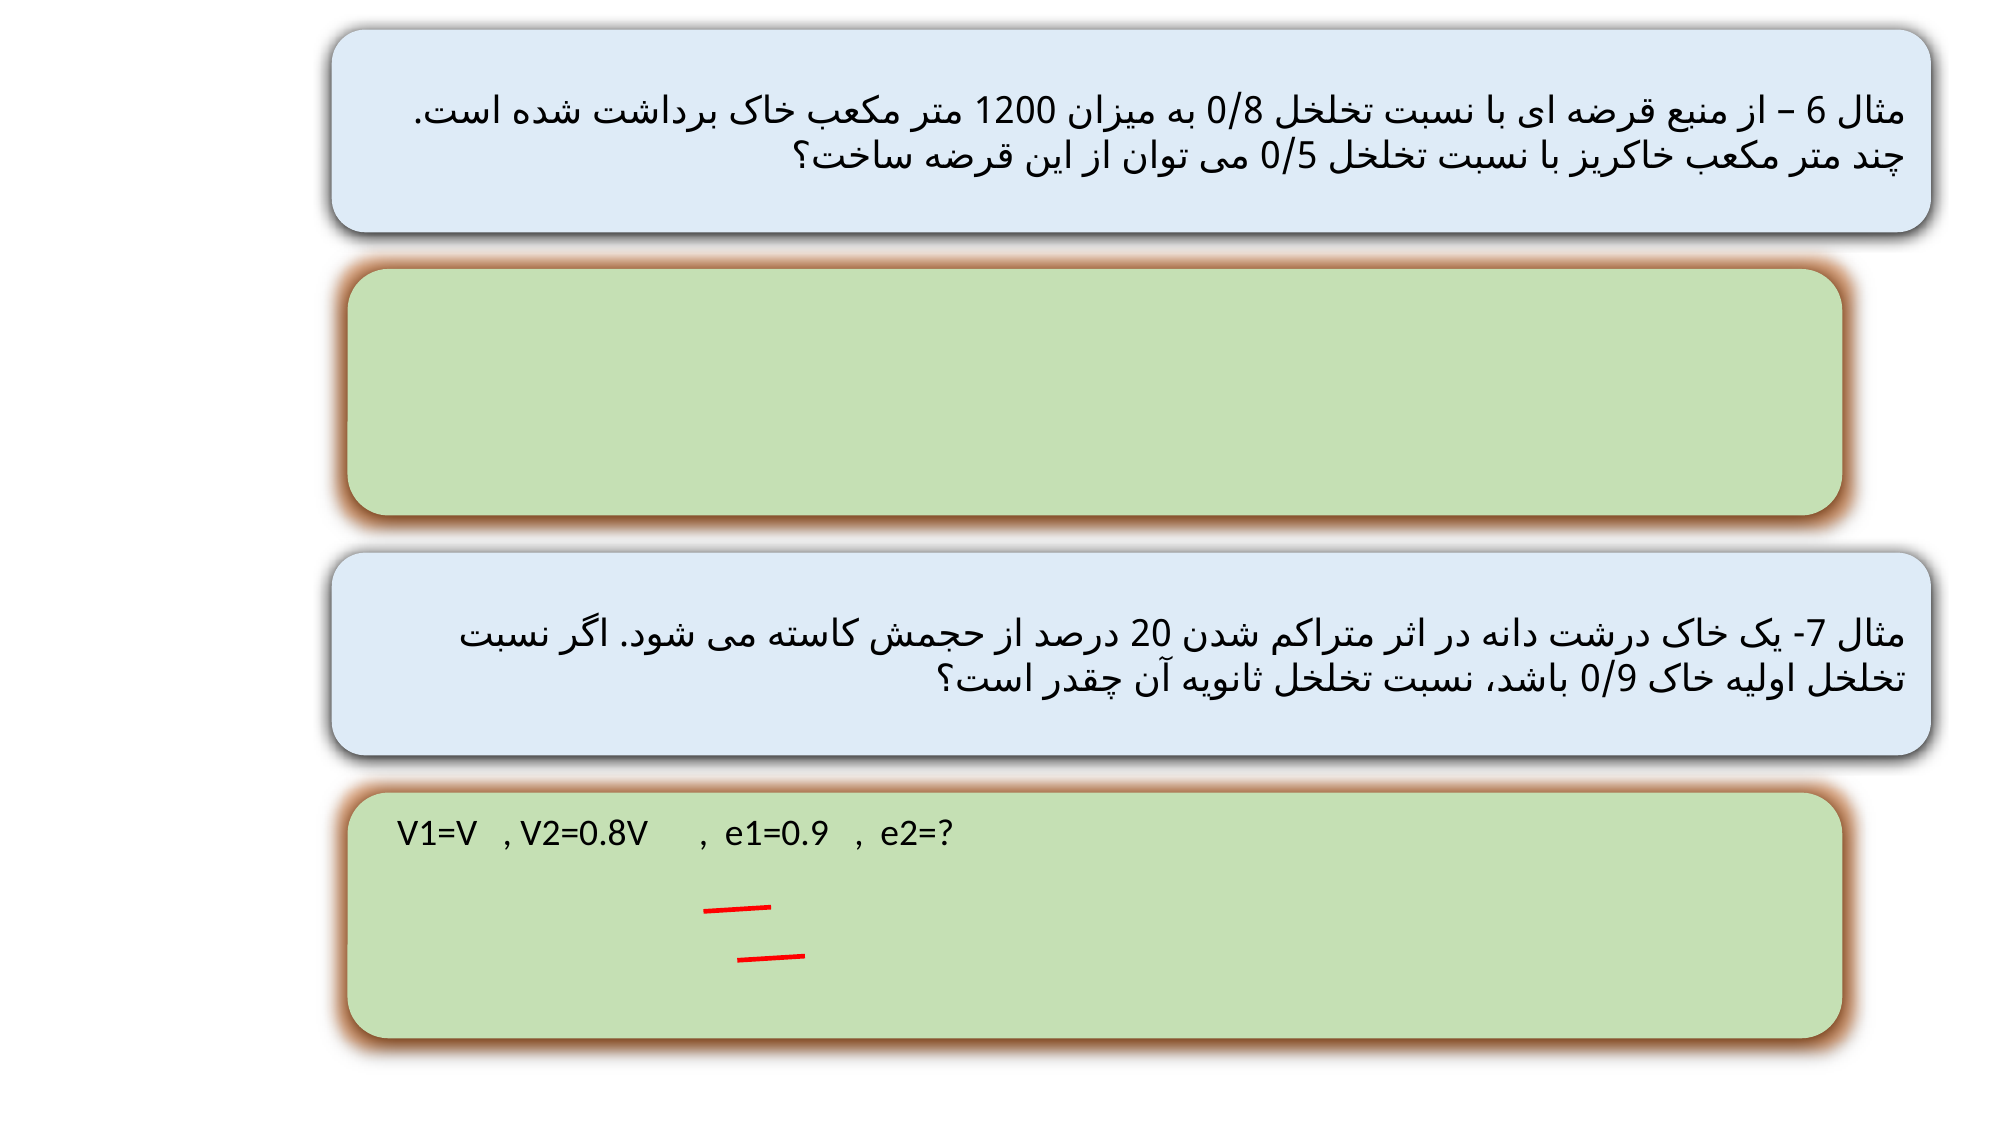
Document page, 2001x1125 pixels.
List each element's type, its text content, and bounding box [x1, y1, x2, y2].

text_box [703, 907, 772, 912]
text_box مثال 6 – از منبع قرضه ای با نسبت تخلخل 0/8 به میزان 1200 متر مکعب خاک برداشت شده است. چند متر مکعب خاکریز با نسبت تخلخل 0/5 می توان از این قرضه ساخت؟ [330, 28, 1933, 234]
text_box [737, 956, 805, 961]
text_box [346, 267, 1844, 517]
text_box [346, 791, 1844, 1040]
text_box مثال 7- یک خاک درشت دانه در اثر متراکم شدن 20 درصد از حجمش کاسته می شود. اگر نسبت تخلخل اولیه خاک 0/9 باشد، نسبت تخلخل ثانویه آن چقدر است؟ [330, 551, 1933, 757]
